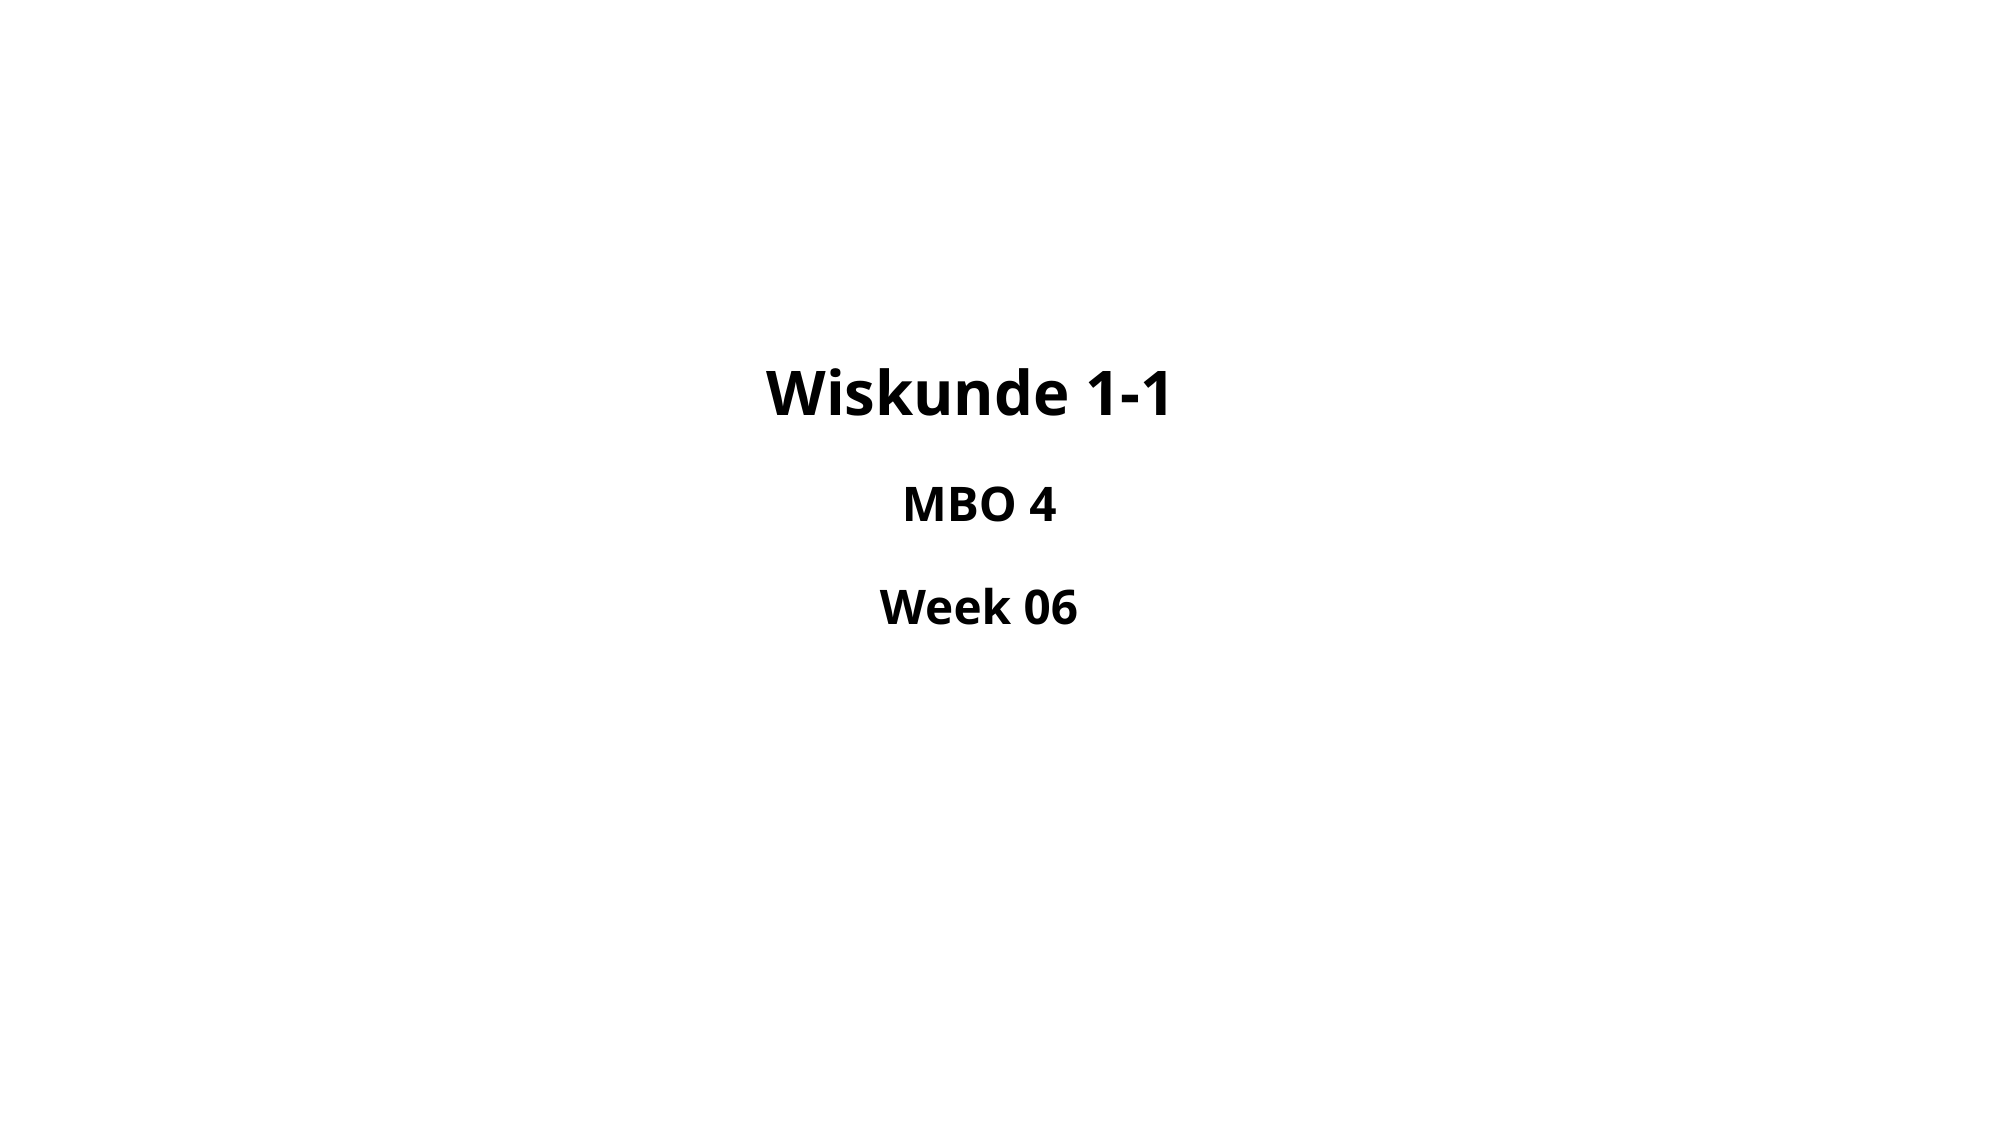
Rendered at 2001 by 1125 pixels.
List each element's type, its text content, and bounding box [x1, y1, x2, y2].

title Wiskunde 1-1 MBO 4 Week 06 [717, 302, 1242, 842]
